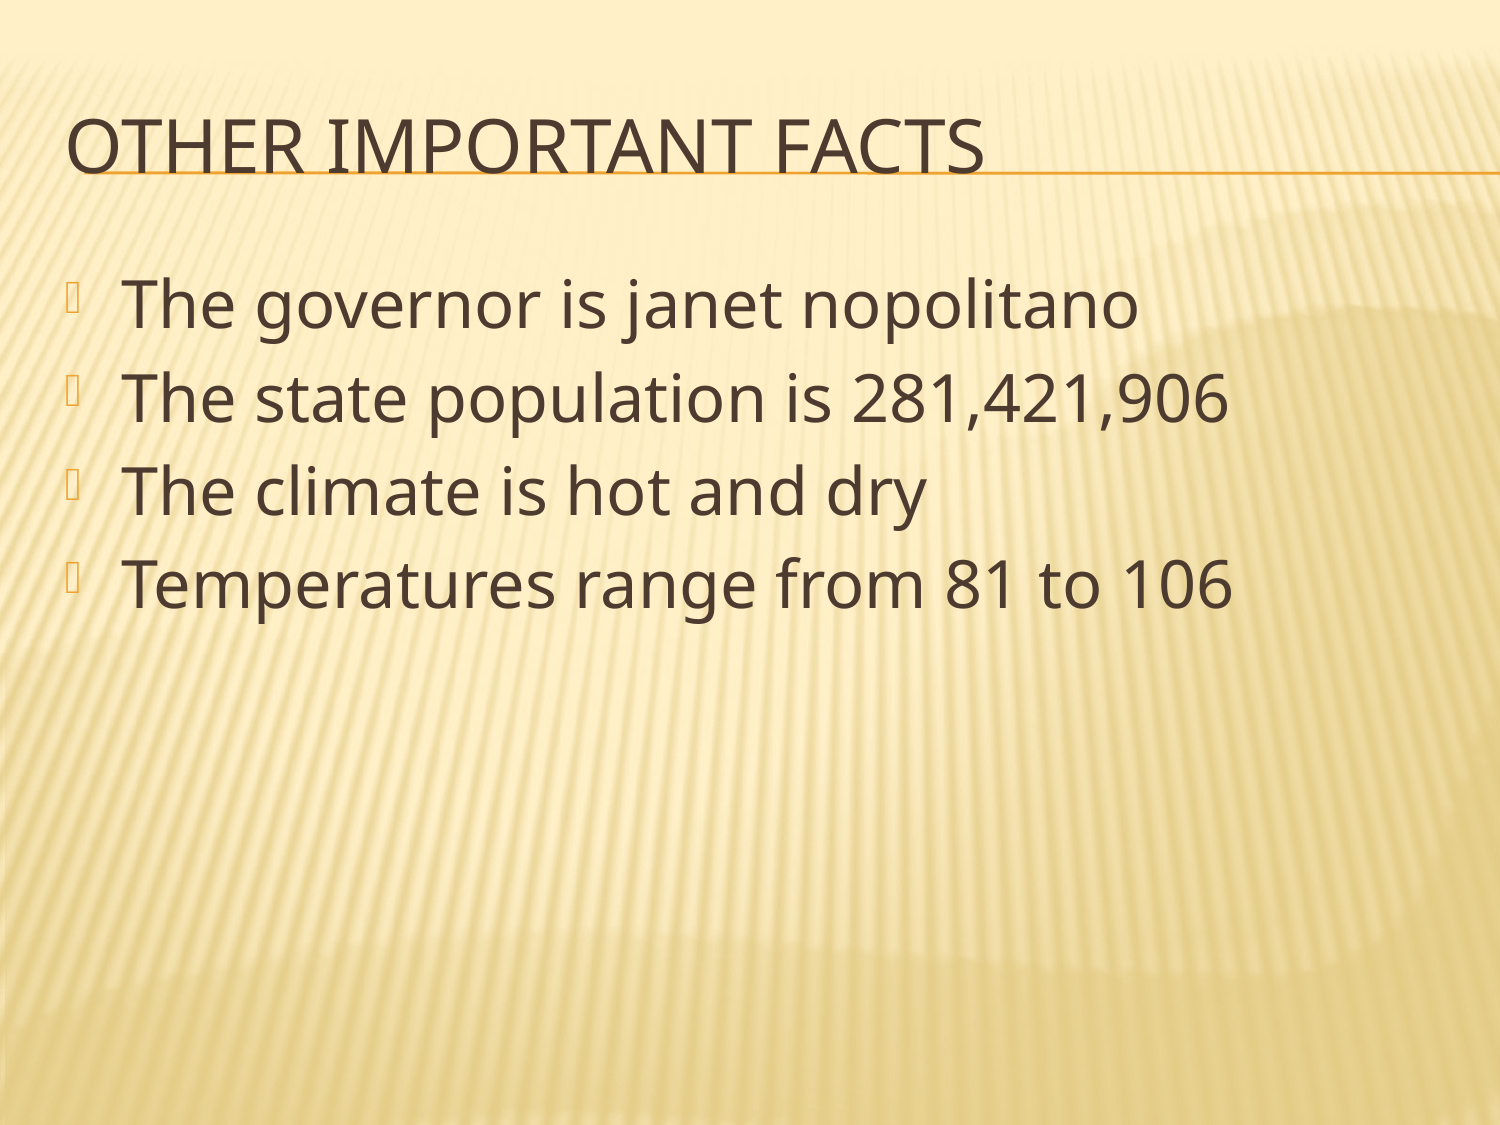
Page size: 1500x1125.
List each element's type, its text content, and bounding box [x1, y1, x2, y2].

title Other important facts [50, 75, 1475, 213]
list The governor is janet nopolitano The state population is 281,421,906 The climate is hot and dry Temperatures range from 81 to 106 [50, 254, 1475, 998]
